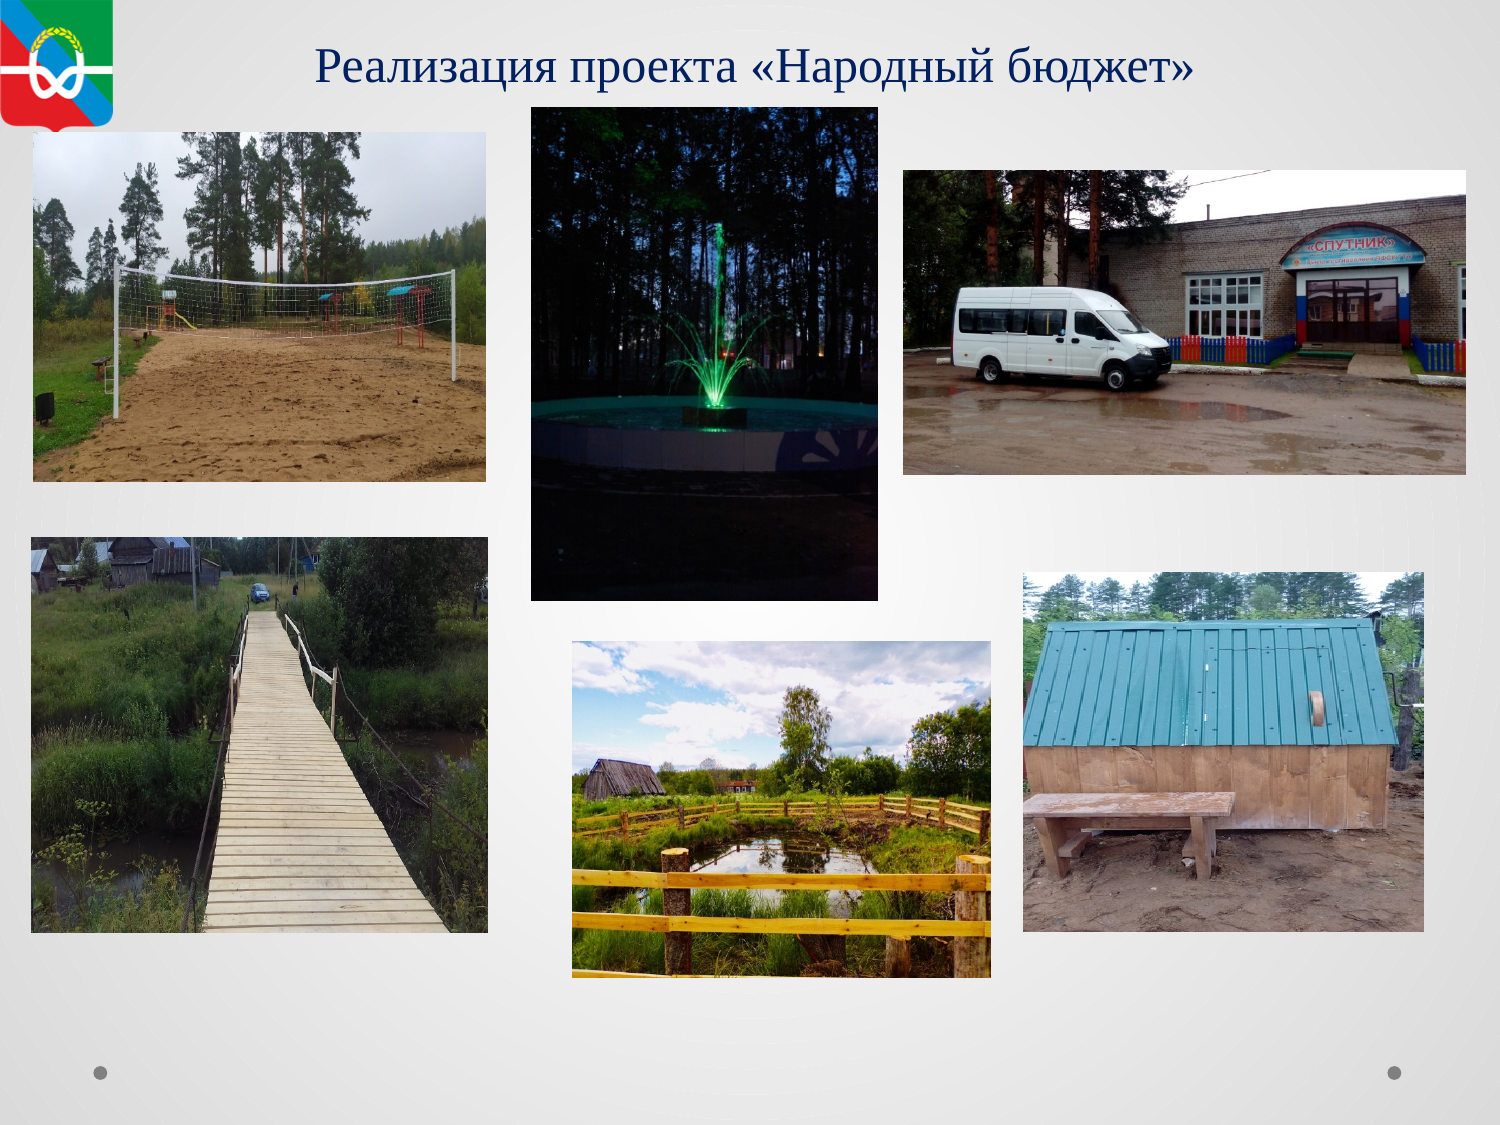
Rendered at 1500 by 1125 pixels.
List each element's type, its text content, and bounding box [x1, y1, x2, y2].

picture [31, 537, 489, 934]
picture [0, 0, 487, 482]
text_box Реализация проекта «Народный бюджет» [299, 24, 1211, 100]
picture [572, 641, 992, 978]
picture [530, 107, 878, 601]
picture [1022, 572, 1424, 932]
picture [902, 170, 1466, 476]
